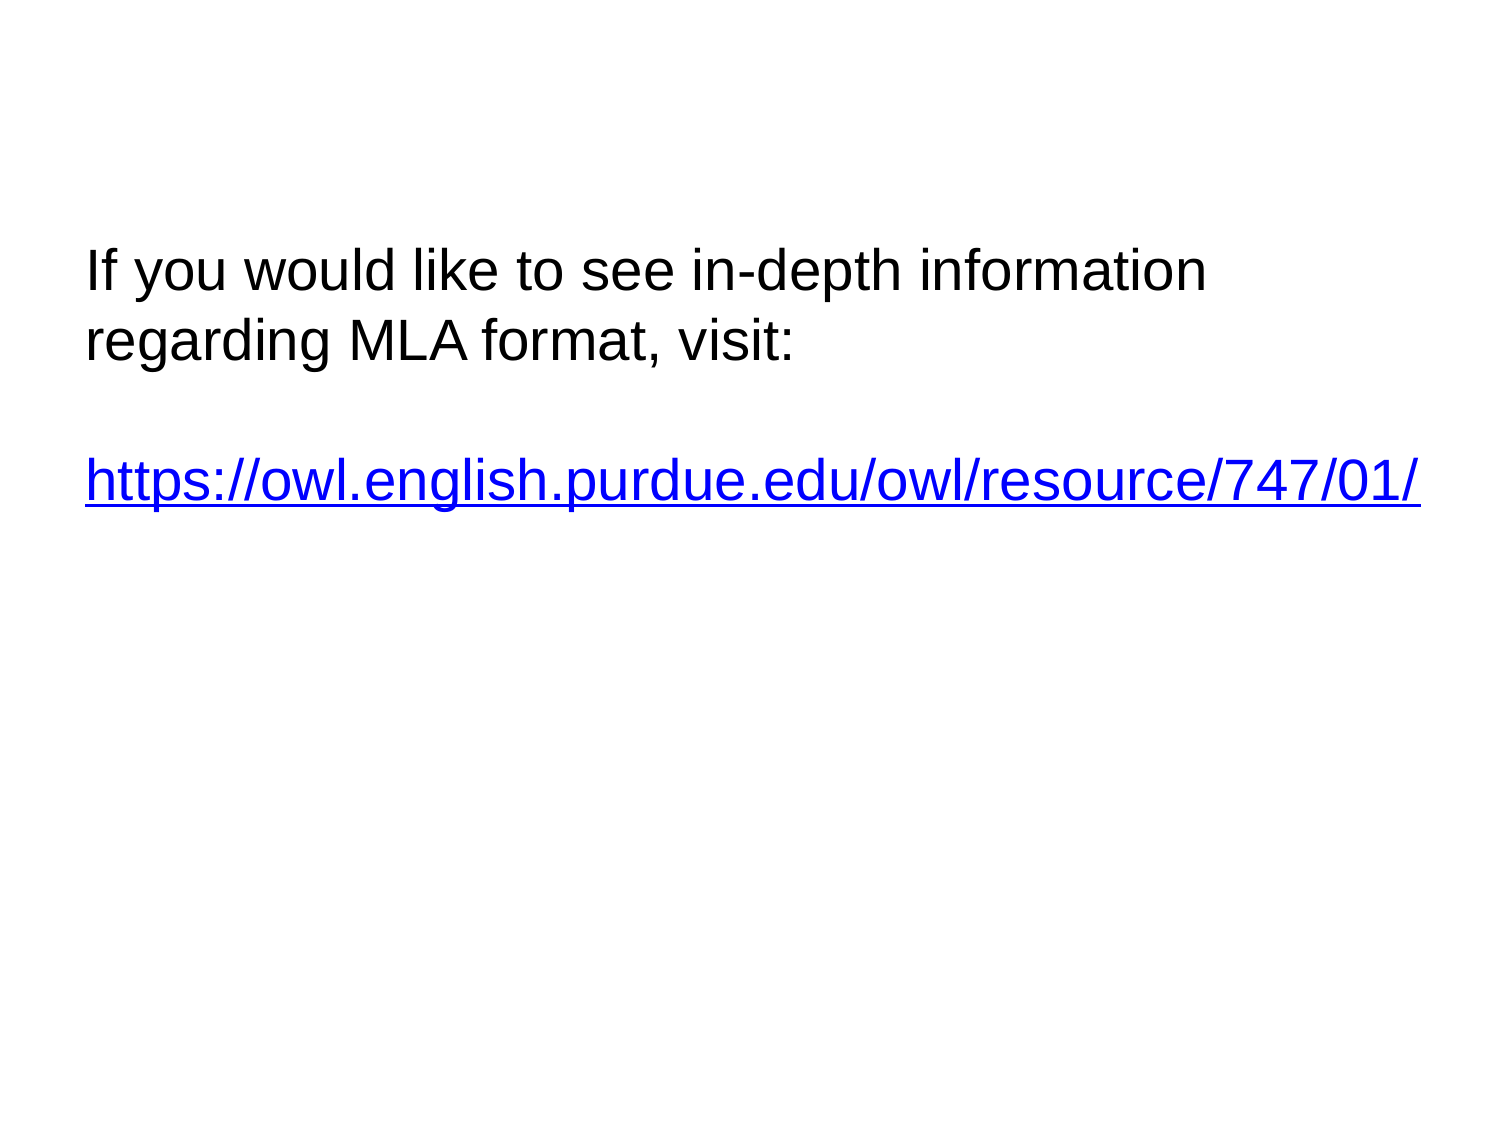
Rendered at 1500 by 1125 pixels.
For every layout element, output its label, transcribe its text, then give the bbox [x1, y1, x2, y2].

text_box If you would like to see in-depth information regarding MLA format, visit: https://owl.english.purdue.edu/owl/resource/747/01/ [70, 224, 1450, 800]
